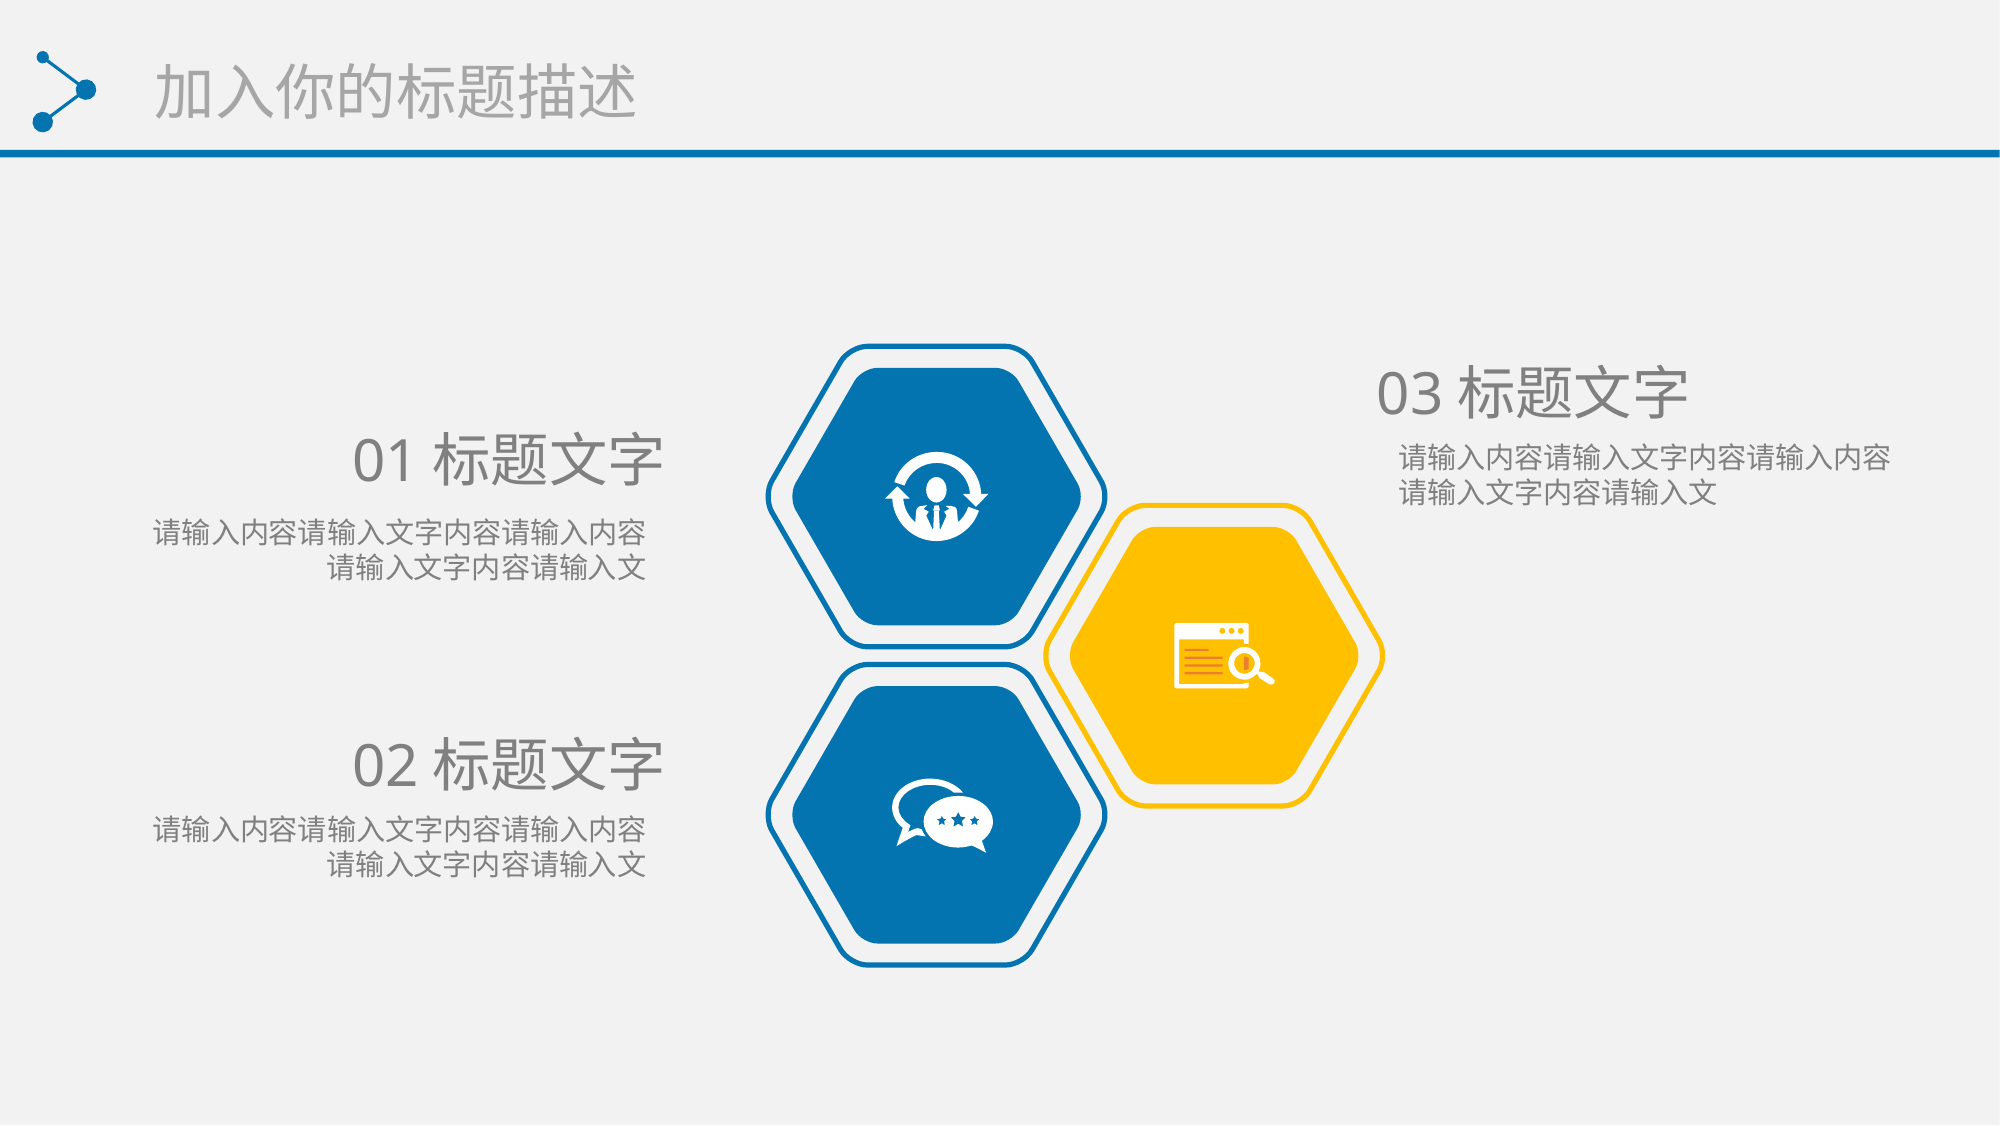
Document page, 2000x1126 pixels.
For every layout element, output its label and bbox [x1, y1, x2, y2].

text_box [0, 46, 2000, 158]
text_box [121, 346, 1923, 965]
